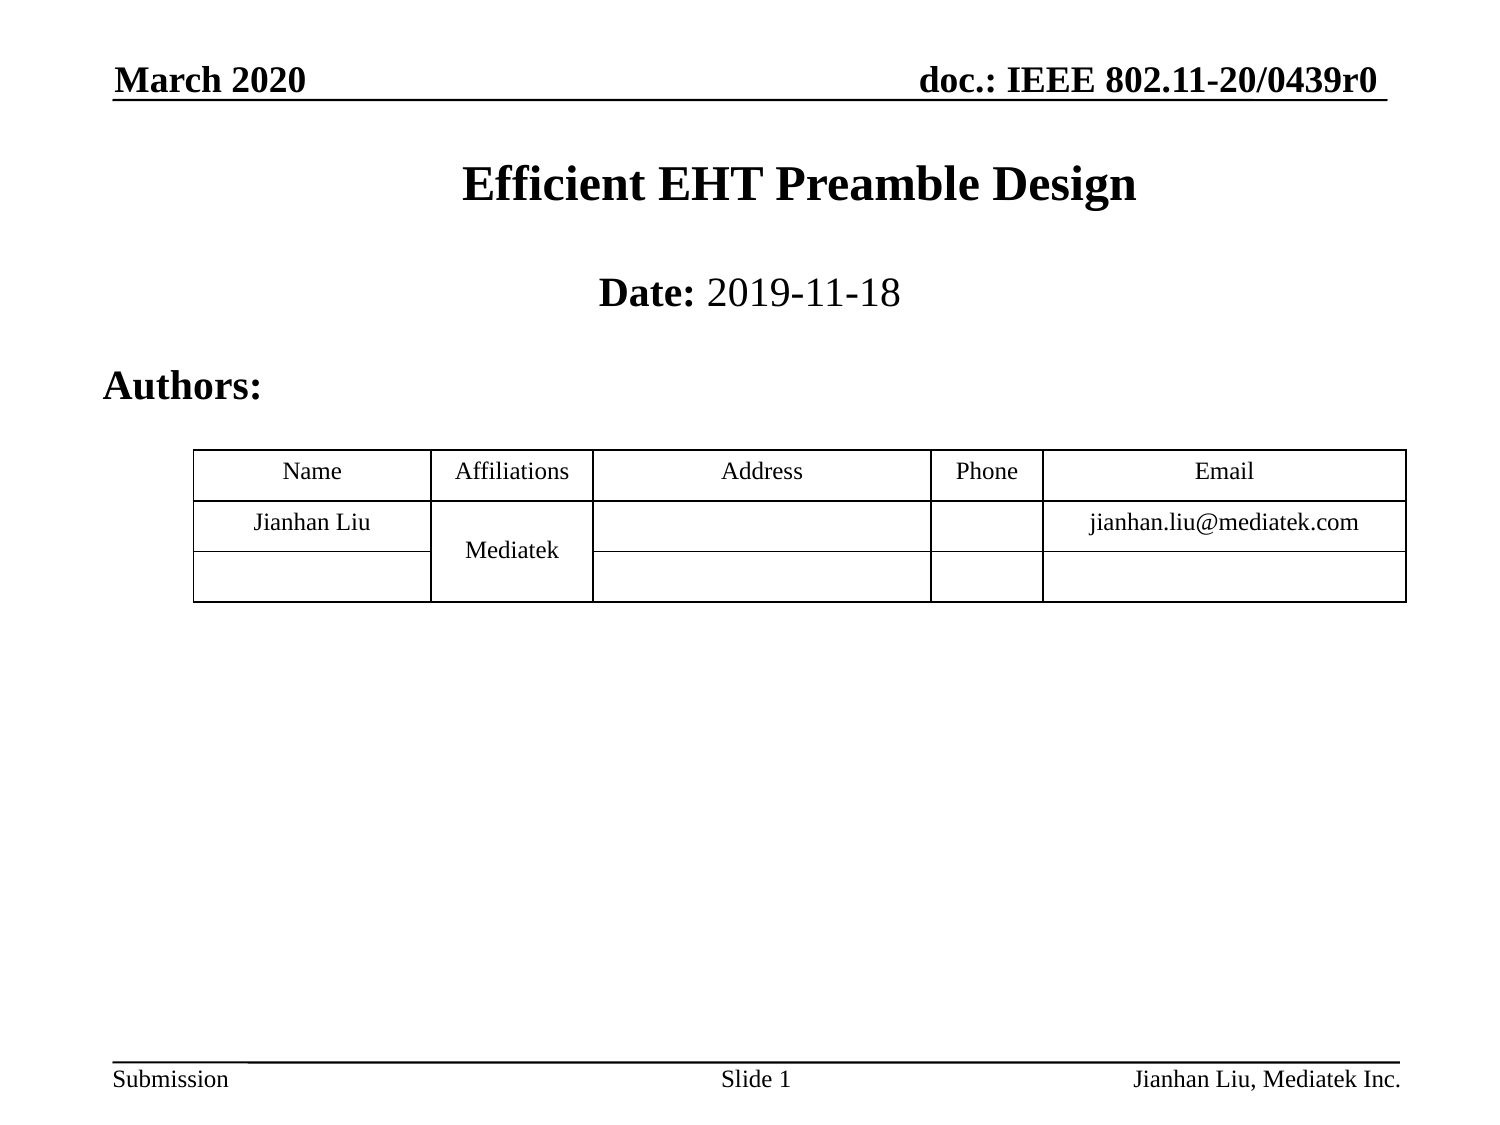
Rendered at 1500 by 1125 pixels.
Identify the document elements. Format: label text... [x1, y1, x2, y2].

table_cell Mediatek [432, 502, 592, 601]
table_cell [594, 552, 930, 601]
slide_number Slide 1 [712, 1061, 800, 1093]
table_header Name [194, 451, 430, 500]
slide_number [114, 54, 309, 101]
footer Jianhan Liu, Mediatek Inc. [1129, 1061, 1402, 1093]
table_header Email [1044, 451, 1405, 500]
table_cell Jianhan Liu [194, 502, 430, 551]
table_cell [932, 552, 1042, 601]
table_cell [932, 502, 1042, 551]
title Efficient EHT Preamble Design [161, 129, 1438, 231]
table_header Phone [932, 451, 1042, 500]
table_cell jianhan.liu@mediatek.com [1044, 502, 1405, 551]
table_cell [194, 552, 430, 601]
table_cell [1044, 552, 1405, 601]
text_box Date: 2019-11-18 [112, 257, 1388, 320]
text_box Authors: [87, 349, 325, 413]
table_cell [594, 502, 930, 551]
table_header Address [594, 451, 930, 500]
table_header Affiliations [432, 451, 592, 500]
